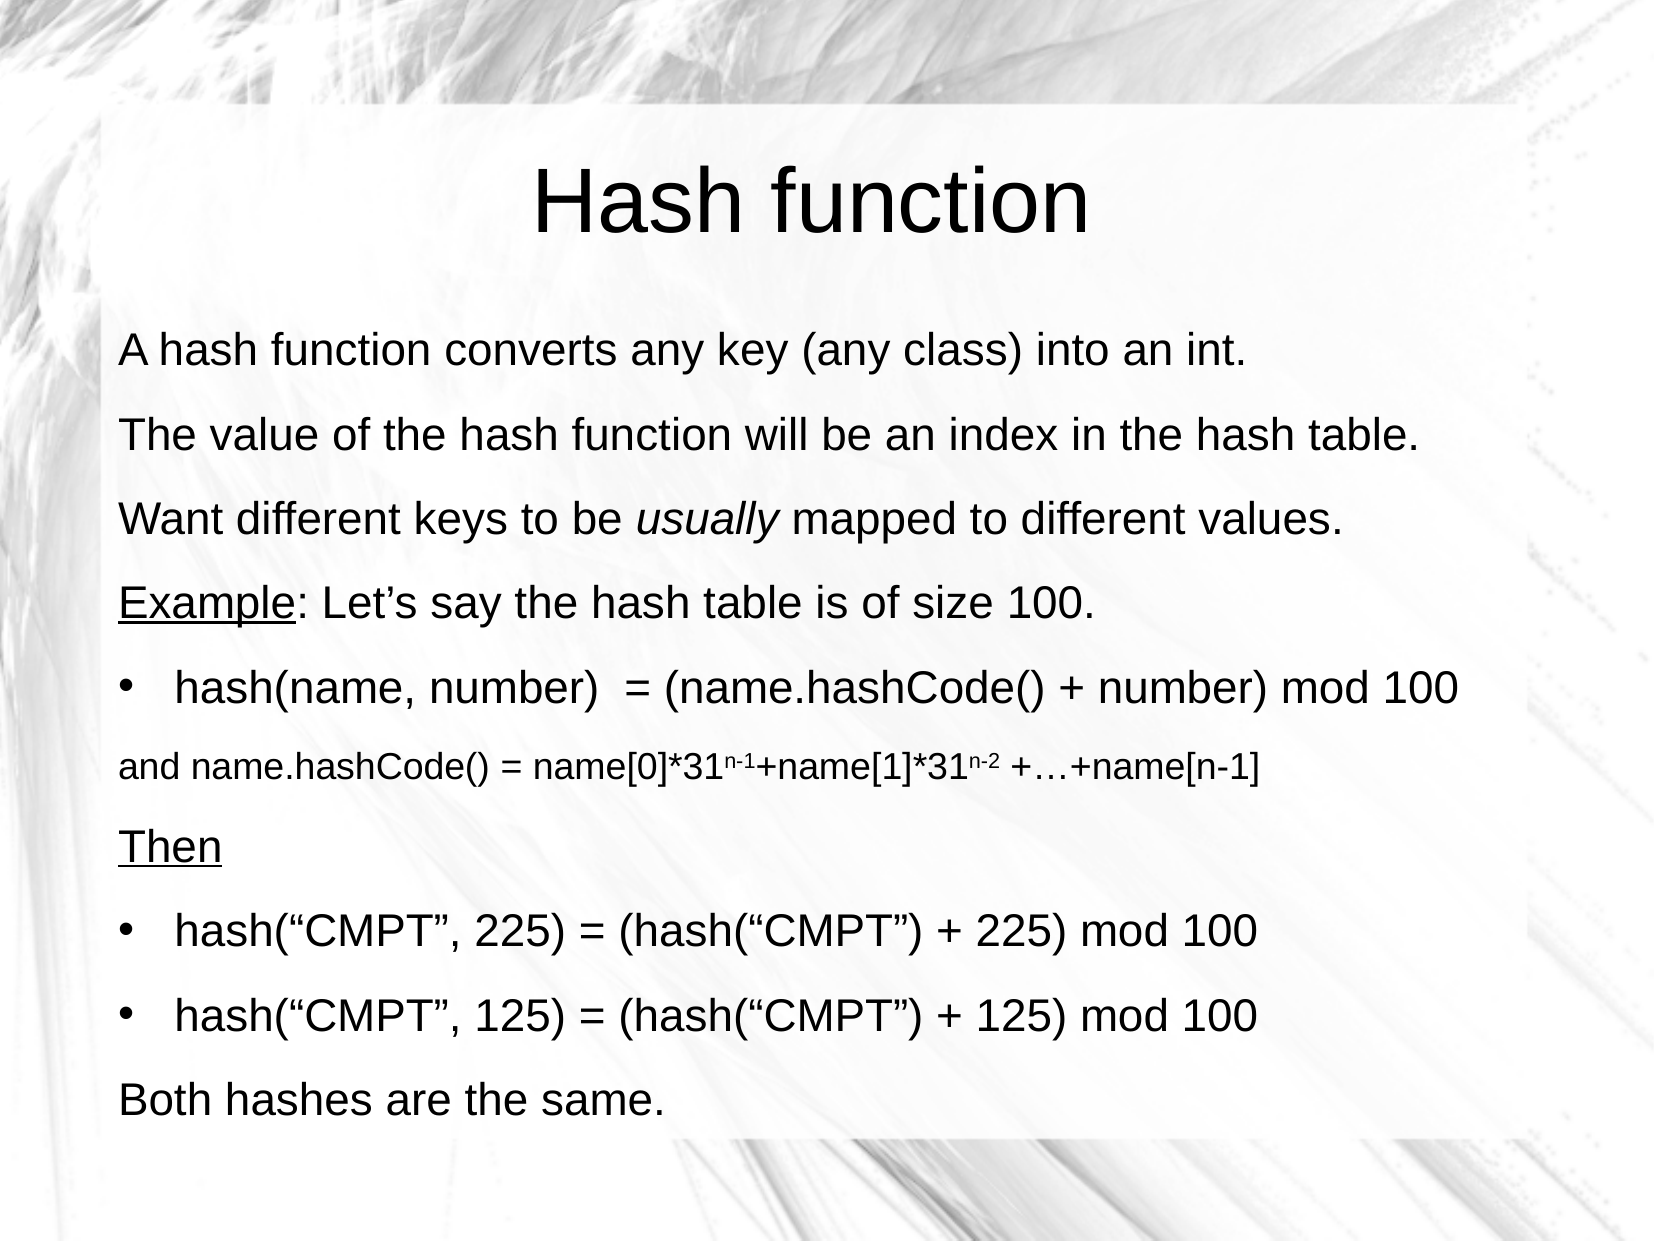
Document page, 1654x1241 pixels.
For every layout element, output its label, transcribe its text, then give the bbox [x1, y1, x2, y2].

title Hash function [118, 112, 1506, 281]
picture [0, 0, 1654, 1241]
list A hash function converts any key (any class) into an int. The value of the hash function will be an index in the hash table. Want different keys to be usually mapped to different values. Example: Let’s say the hash table is of size 100. hash(name, number) = (name.hashCode() + number) mod 100 and name.hashCode() = name[0]*31n-1+name[1]*31n-2 +…+name[n-1] Then hash(“CMPT”, 225) = (hash(“CMPT”) + 225) mod 100 hash(“CMPT”, 125) = (hash(“CMPT”) + 125) mod 100 Both hashes are the same. [118, 319, 1571, 1102]
